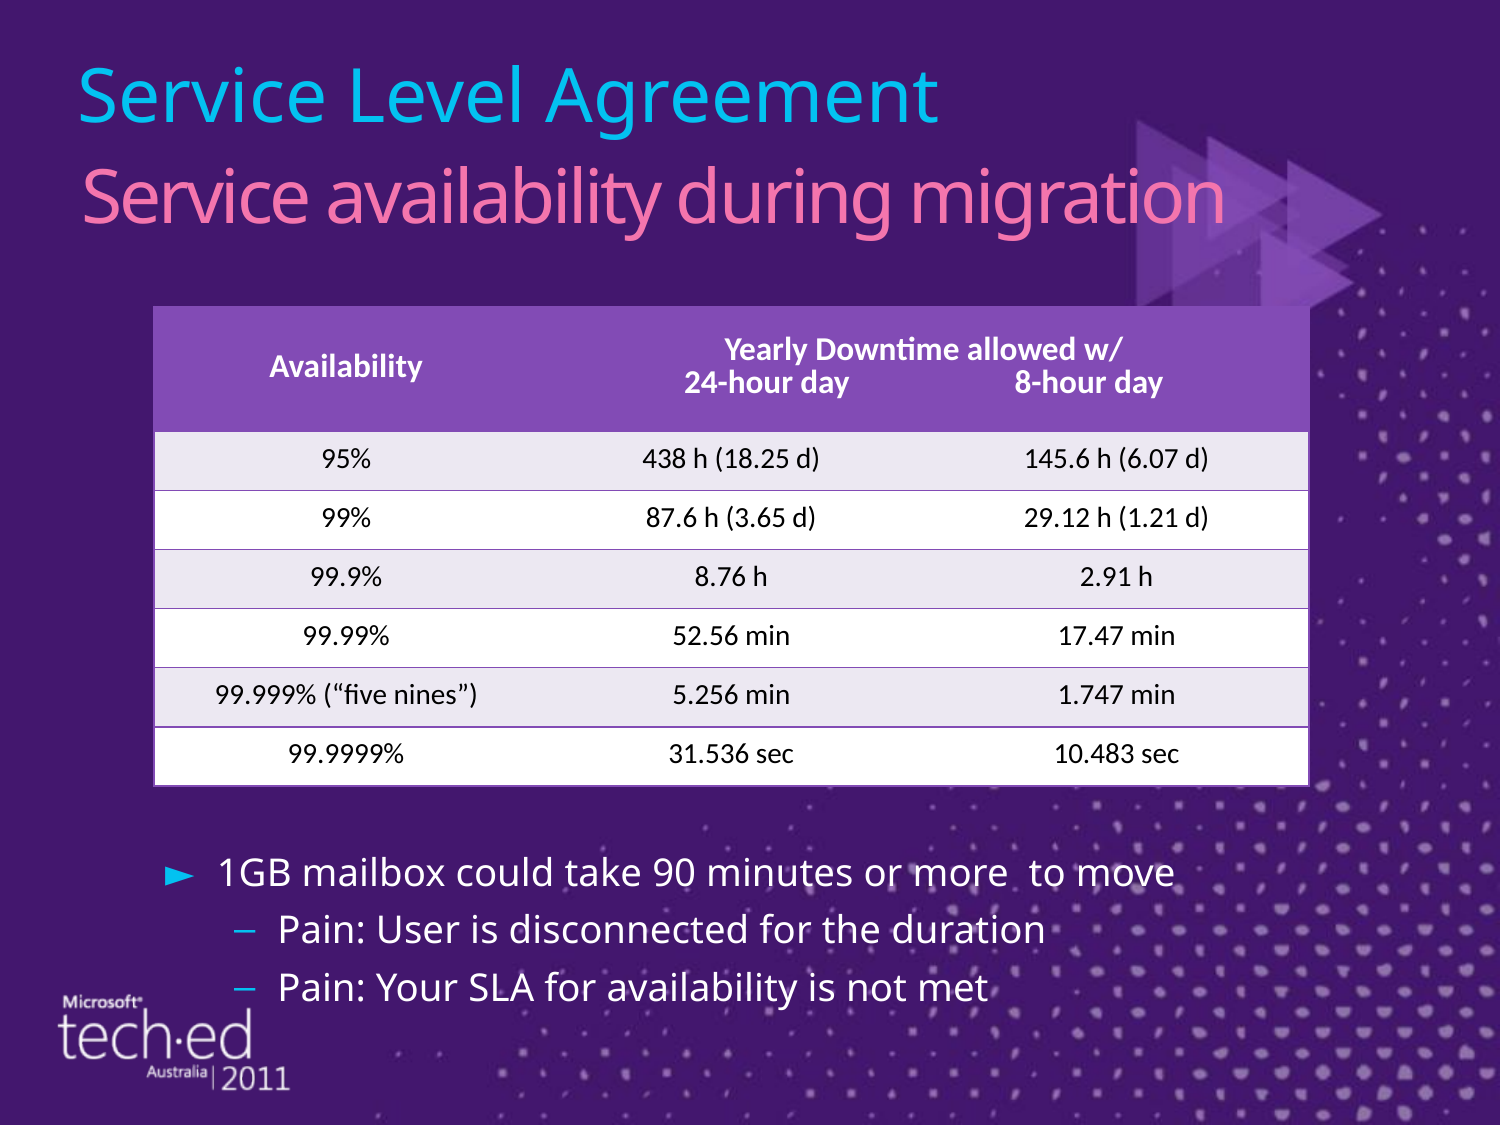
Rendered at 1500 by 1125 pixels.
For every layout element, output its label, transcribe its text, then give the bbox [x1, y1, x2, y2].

table_cell 31.536 sec [539, 728, 924, 785]
table_cell 29.12 h (1.21 d) [924, 491, 1308, 549]
table_header Yearly Downtime allowed w/ 24-hour day 8-hour day [539, 307, 1308, 430]
table_cell 2.91 h [924, 550, 1308, 608]
table_cell 1.747 min [924, 668, 1308, 726]
table_cell 8.76 h [539, 550, 924, 608]
table_cell 5.256 min [539, 668, 924, 726]
table_cell 10.483 sec [924, 728, 1308, 785]
table_cell 95% [155, 432, 539, 490]
table_header Availability [155, 307, 539, 430]
list 1GB mailbox could take 90 minutes or more to move Pain: User is disconnected for the duration Pain: Your SLA for availability is not met [150, 840, 1315, 1018]
title Service Level Agreement [62, 37, 1438, 147]
picture [0, 0, 1500, 1125]
table_cell 99.9999% [155, 728, 539, 785]
table_cell 87.6 h (3.65 d) [539, 491, 924, 549]
table_cell 99.999% (“five nines”) [155, 668, 539, 726]
table_cell 99.99% [155, 609, 539, 667]
table_cell 52.56 min [539, 609, 924, 667]
table_cell 99.9% [155, 550, 539, 608]
table_cell 17.47 min [924, 609, 1308, 667]
table_cell 99% [155, 491, 539, 549]
table_cell 438 h (18.25 d) [539, 432, 924, 490]
table_cell 145.6 h (6.07 d) [924, 432, 1308, 490]
text_box Service availability during migration [66, 151, 1386, 231]
